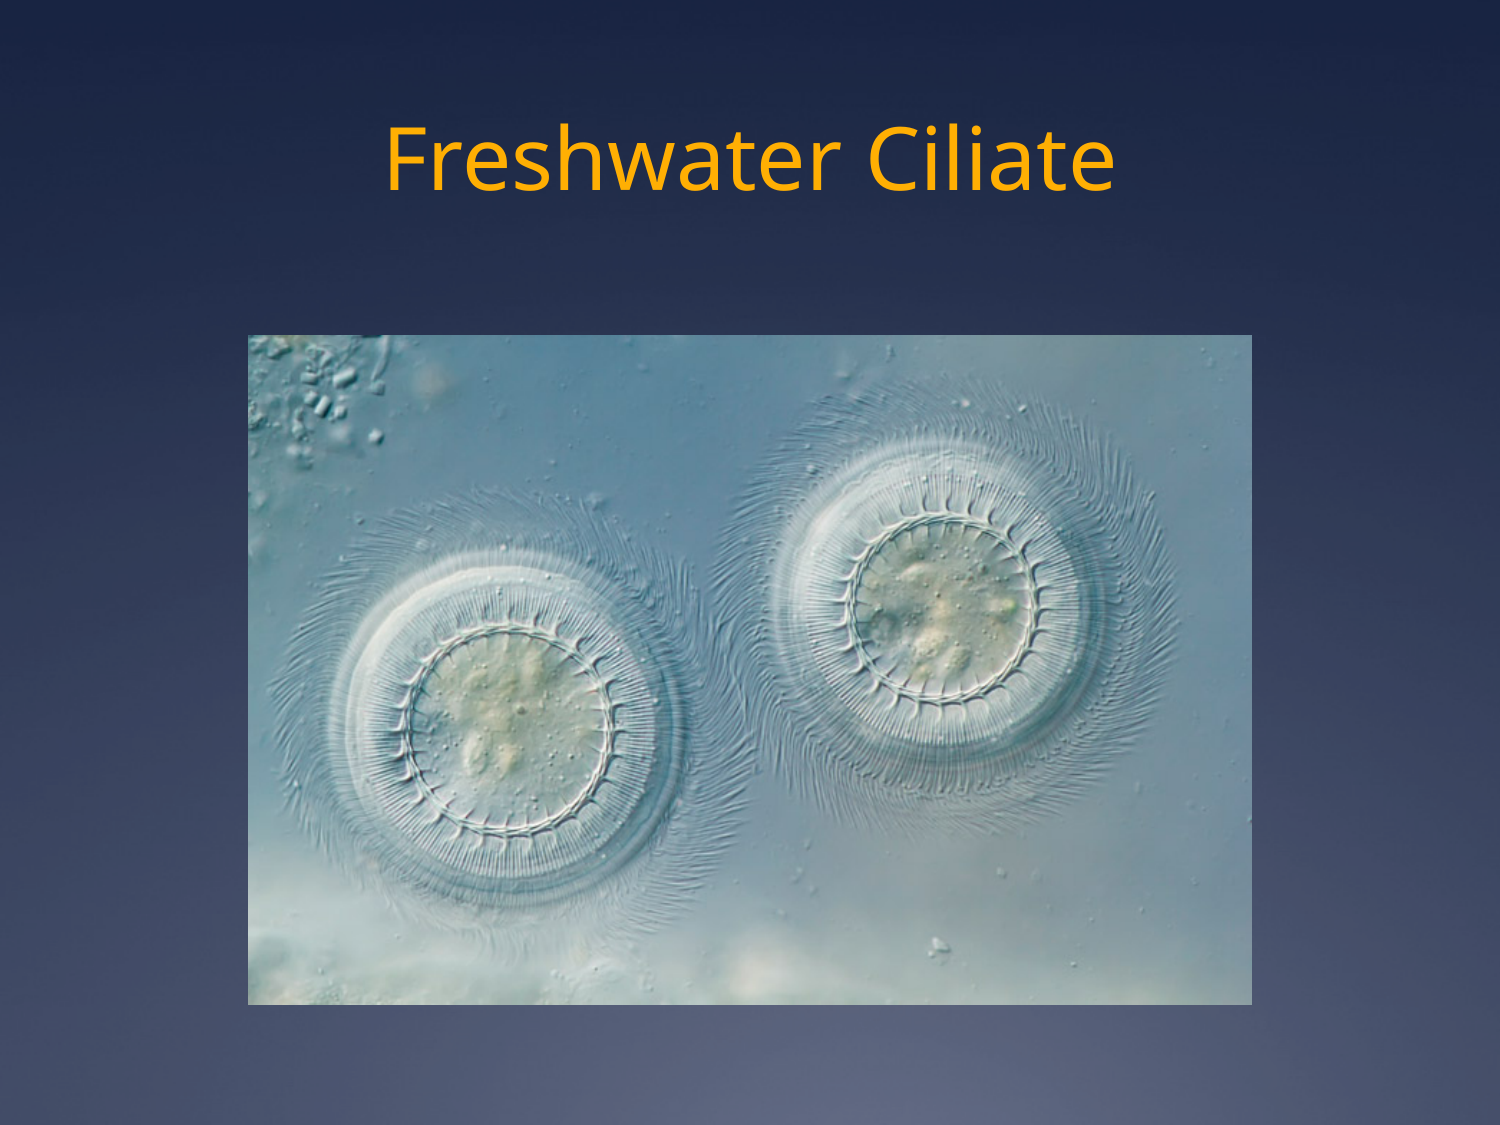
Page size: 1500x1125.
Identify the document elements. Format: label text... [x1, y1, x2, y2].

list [161, 334, 1339, 1006]
title Freshwater Ciliate [100, 95, 1400, 225]
